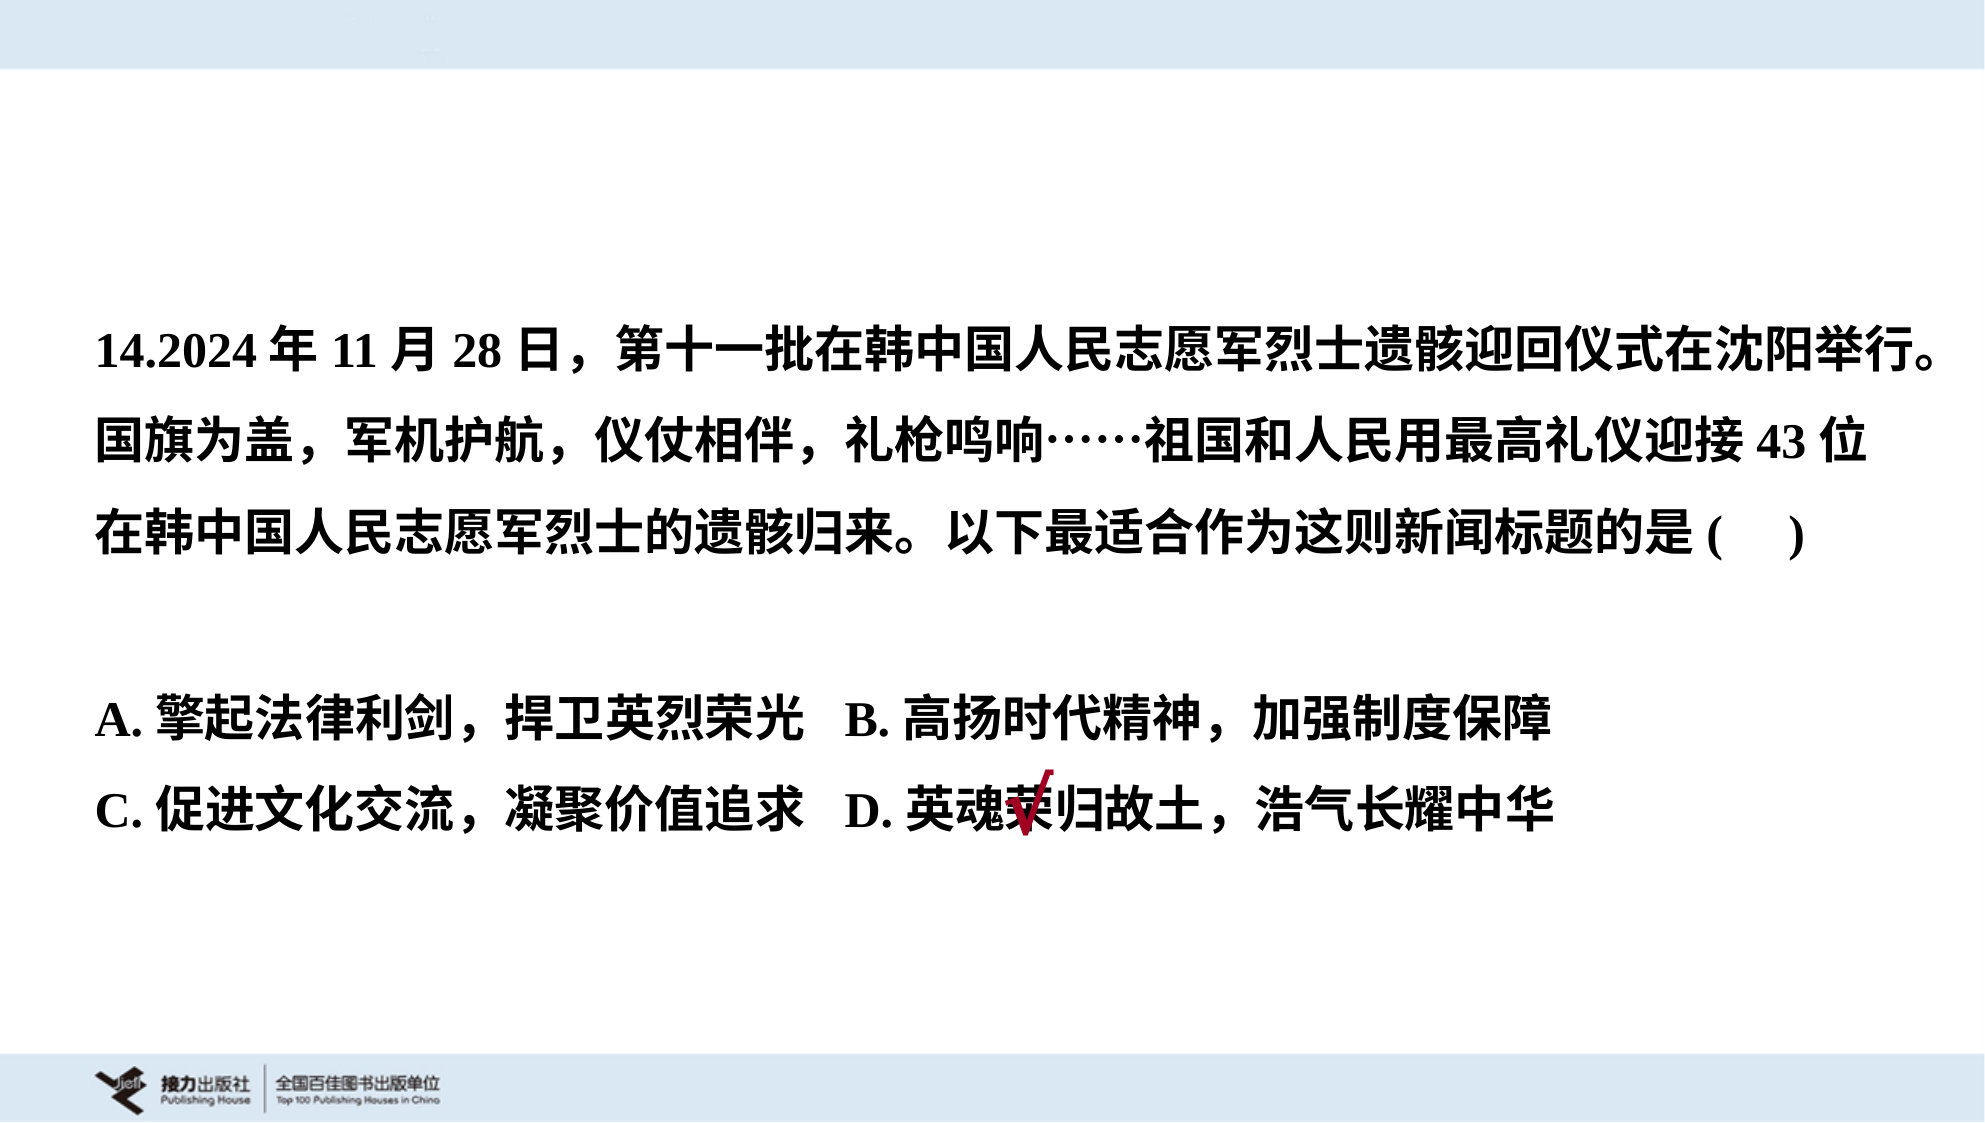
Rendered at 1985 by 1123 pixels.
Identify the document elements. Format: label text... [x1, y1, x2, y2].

text_box √ [1002, 757, 1055, 851]
picture [0, 0, 1985, 1122]
text_box 14.2024年11月28日，第十一批在韩中国人民志愿军烈士遗骸迎回仪式在沈阳举行。 国旗为盖，军机护航，仪仗相伴，礼枪鸣响……祖国和人民用最高礼仪迎接43位 在韩中国人民志愿军烈士的遗骸归来。以下最适合作为这则新闻标题的是( ) [94, 285, 1892, 653]
text_box A.擎起法律利剑，捍卫英烈荣光 B.高扬时代精神，加强制度保障 C.促进文化交流，凝聚价值追求 D.英魂荣归故土，浩气长耀中华 [94, 654, 1892, 838]
